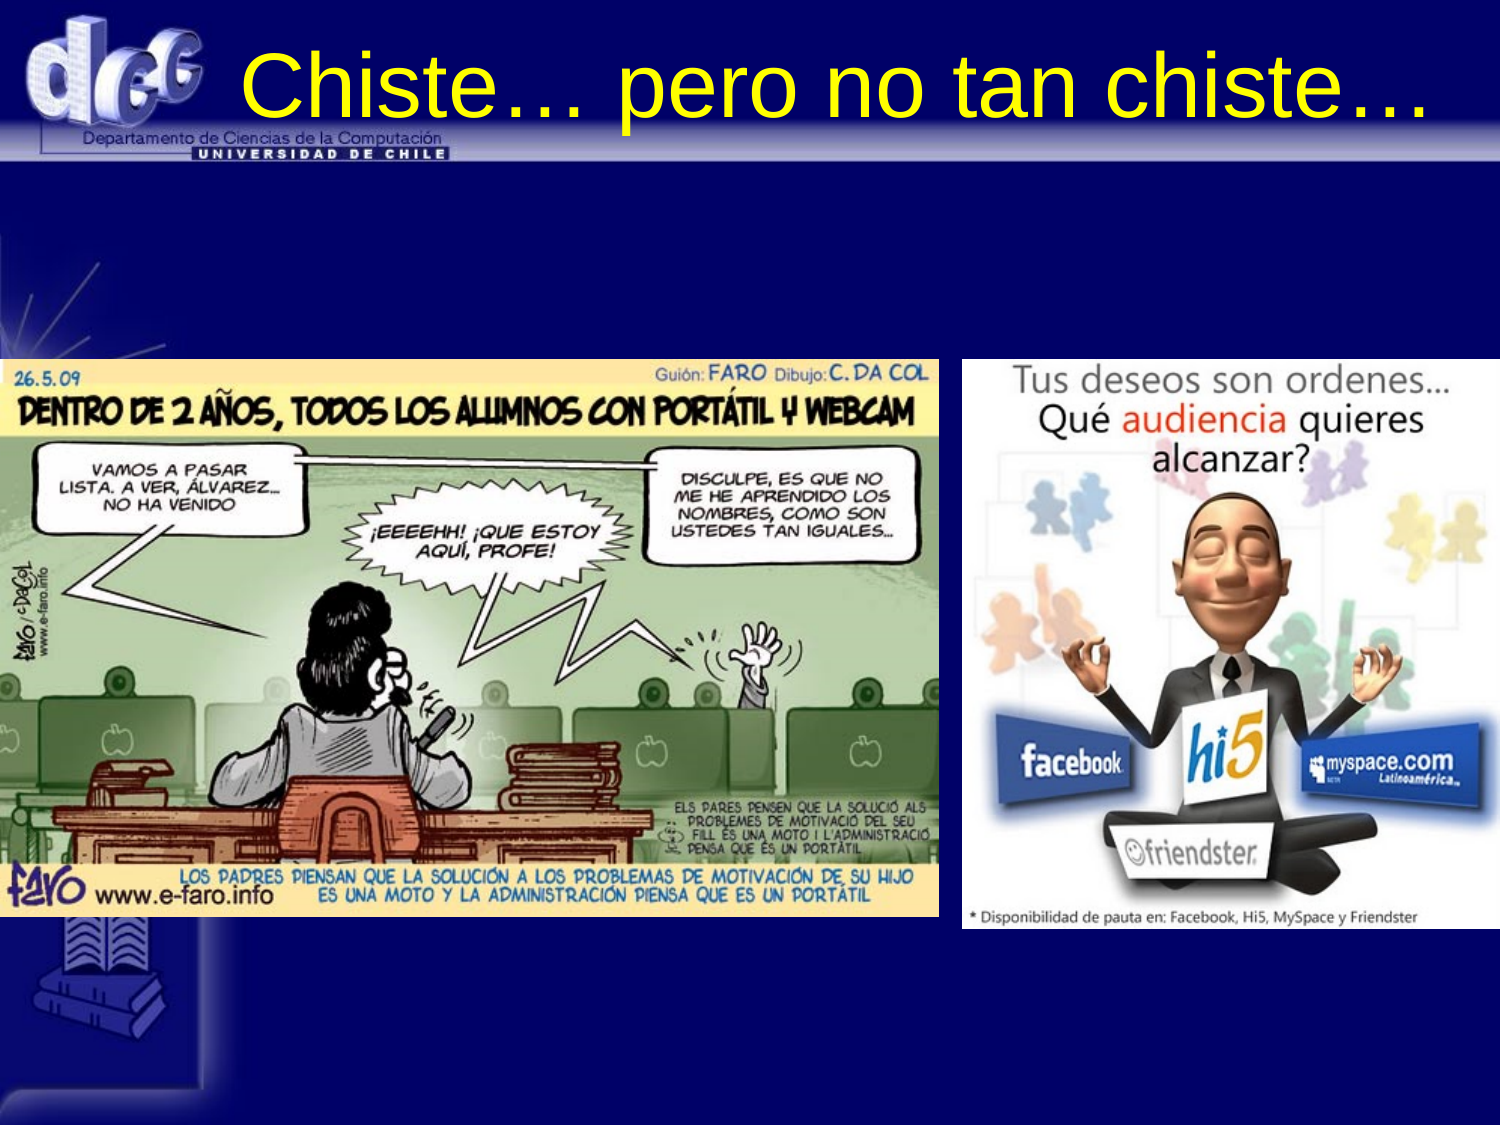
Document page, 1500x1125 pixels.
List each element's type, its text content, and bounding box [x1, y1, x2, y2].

picture [0, 0, 1500, 1125]
title Chiste… pero no tan chiste… [182, 0, 1495, 163]
